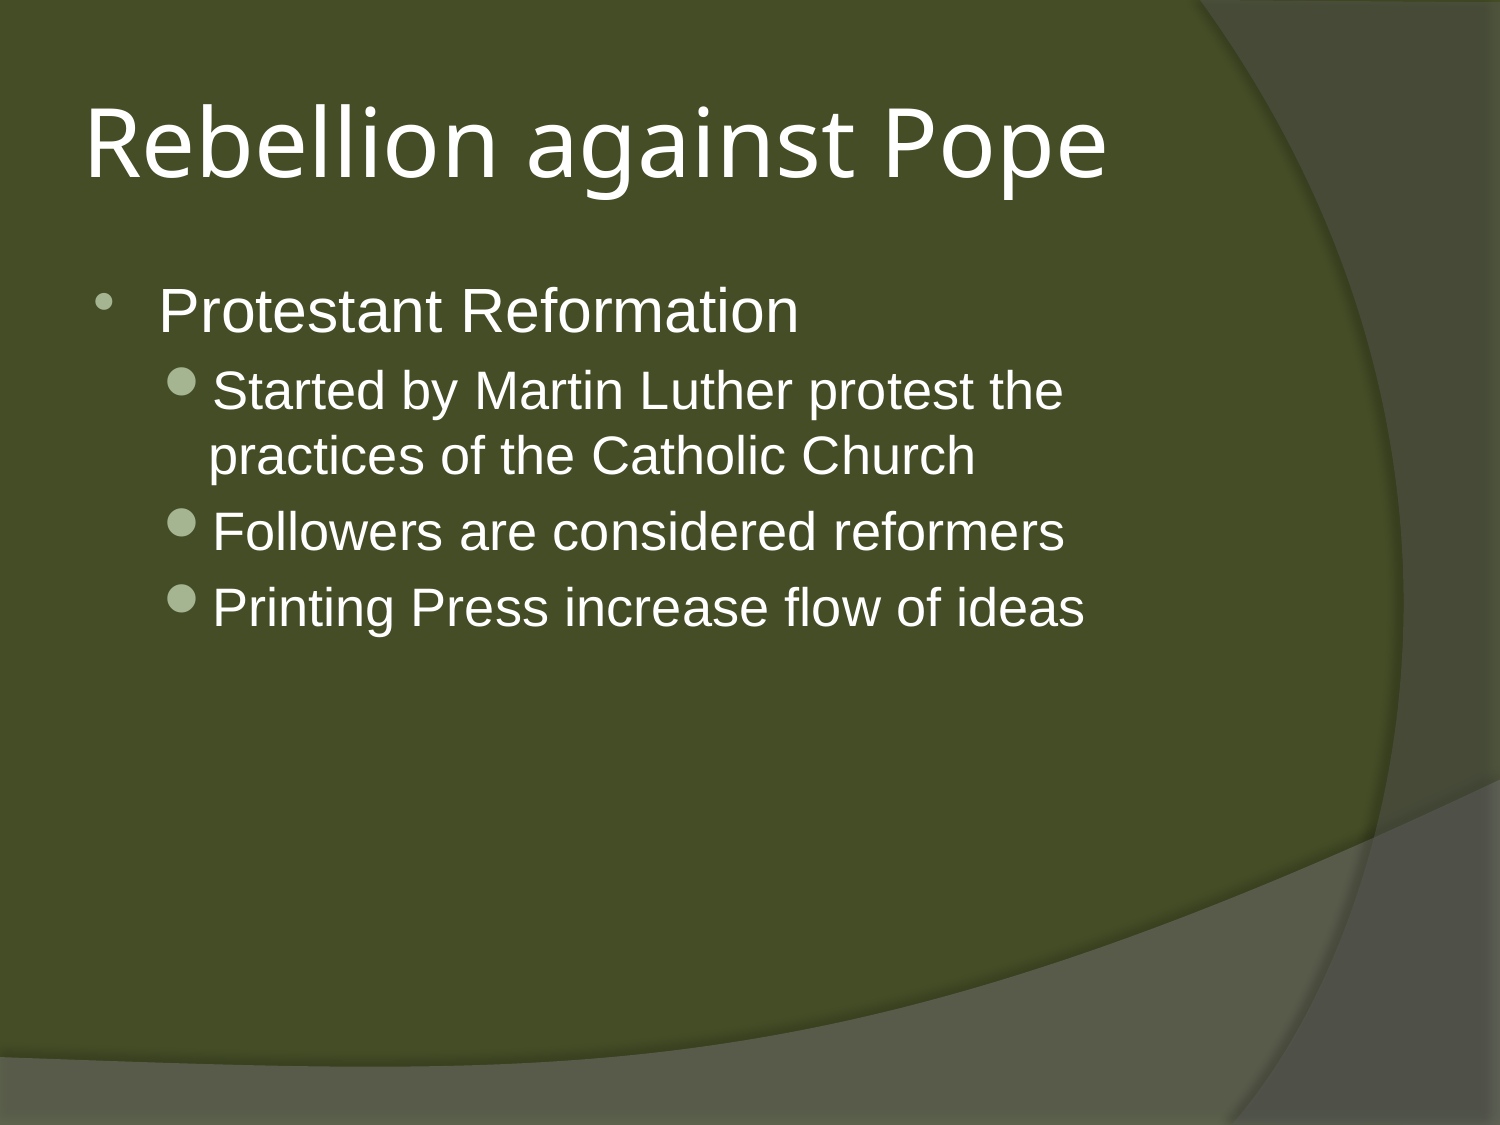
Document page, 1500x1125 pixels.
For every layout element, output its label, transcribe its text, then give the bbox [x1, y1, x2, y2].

title Rebellion against Pope [75, 45, 1300, 233]
list Protestant Reformation Started by Martin Luther protest the practices of the Catholic Church Followers are considered reformers Printing Press increase flow of ideas [75, 262, 1300, 1005]
